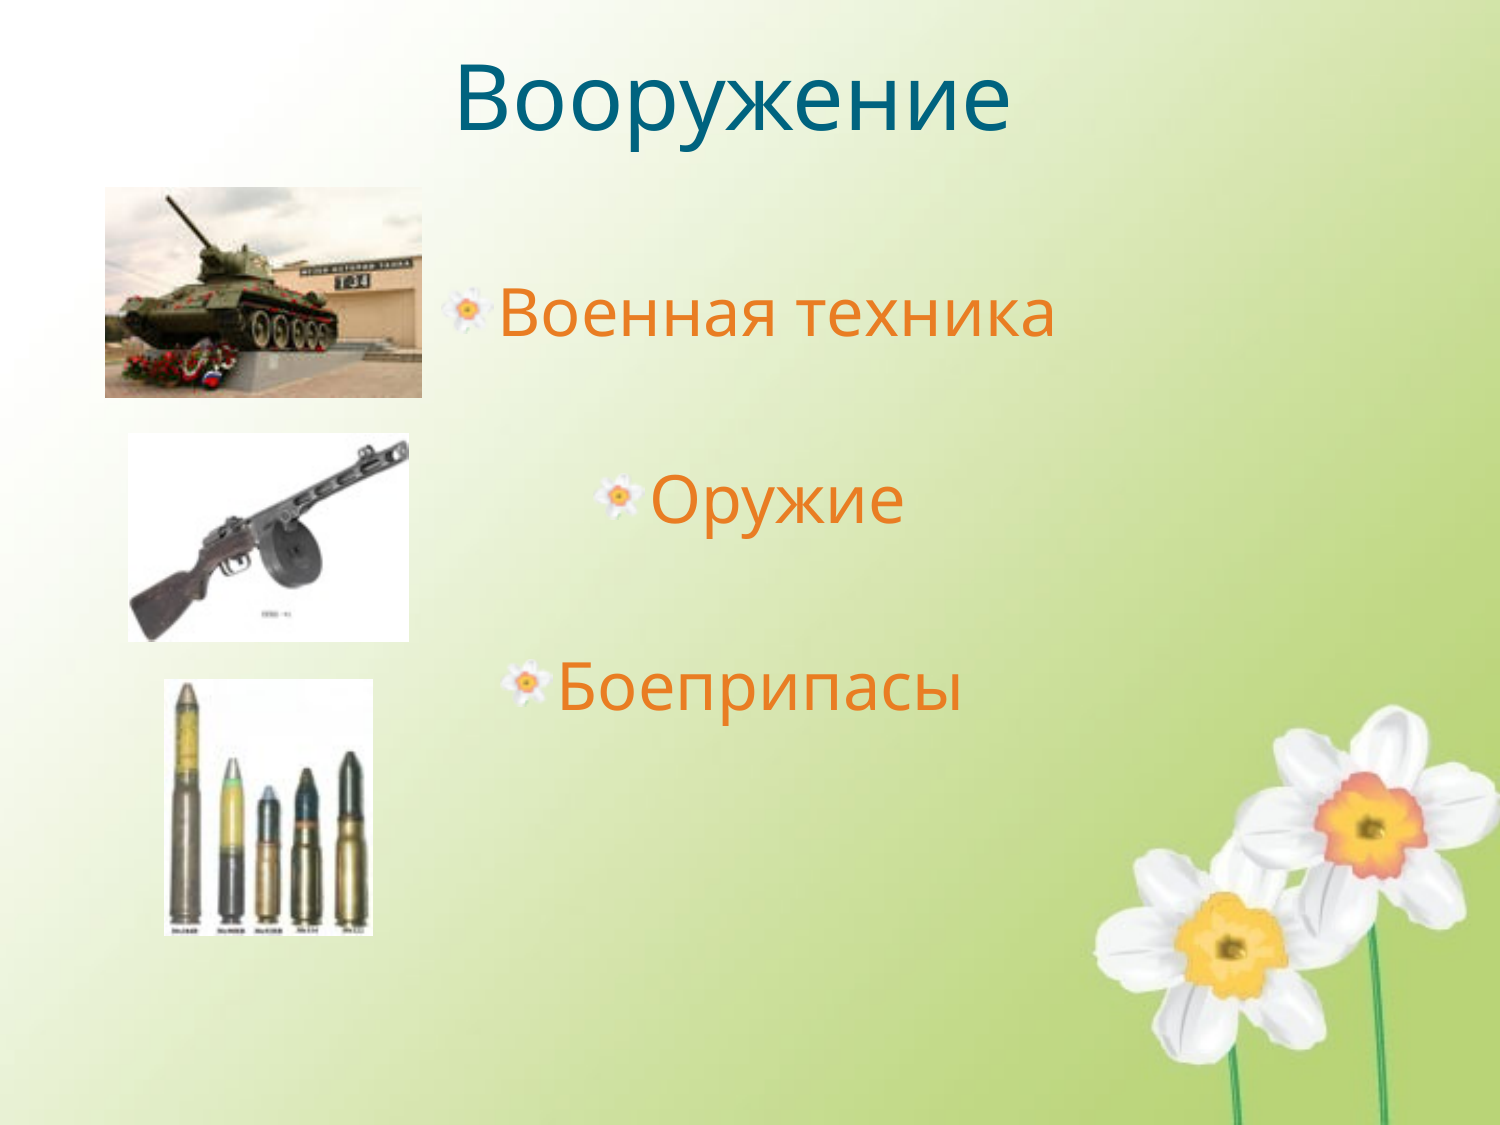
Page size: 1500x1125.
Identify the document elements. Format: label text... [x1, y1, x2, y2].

picture [0, 0, 1500, 1125]
list Военная техника Оружие Боеприпасы [75, 262, 1425, 1005]
title Вооружение [70, 0, 1421, 188]
